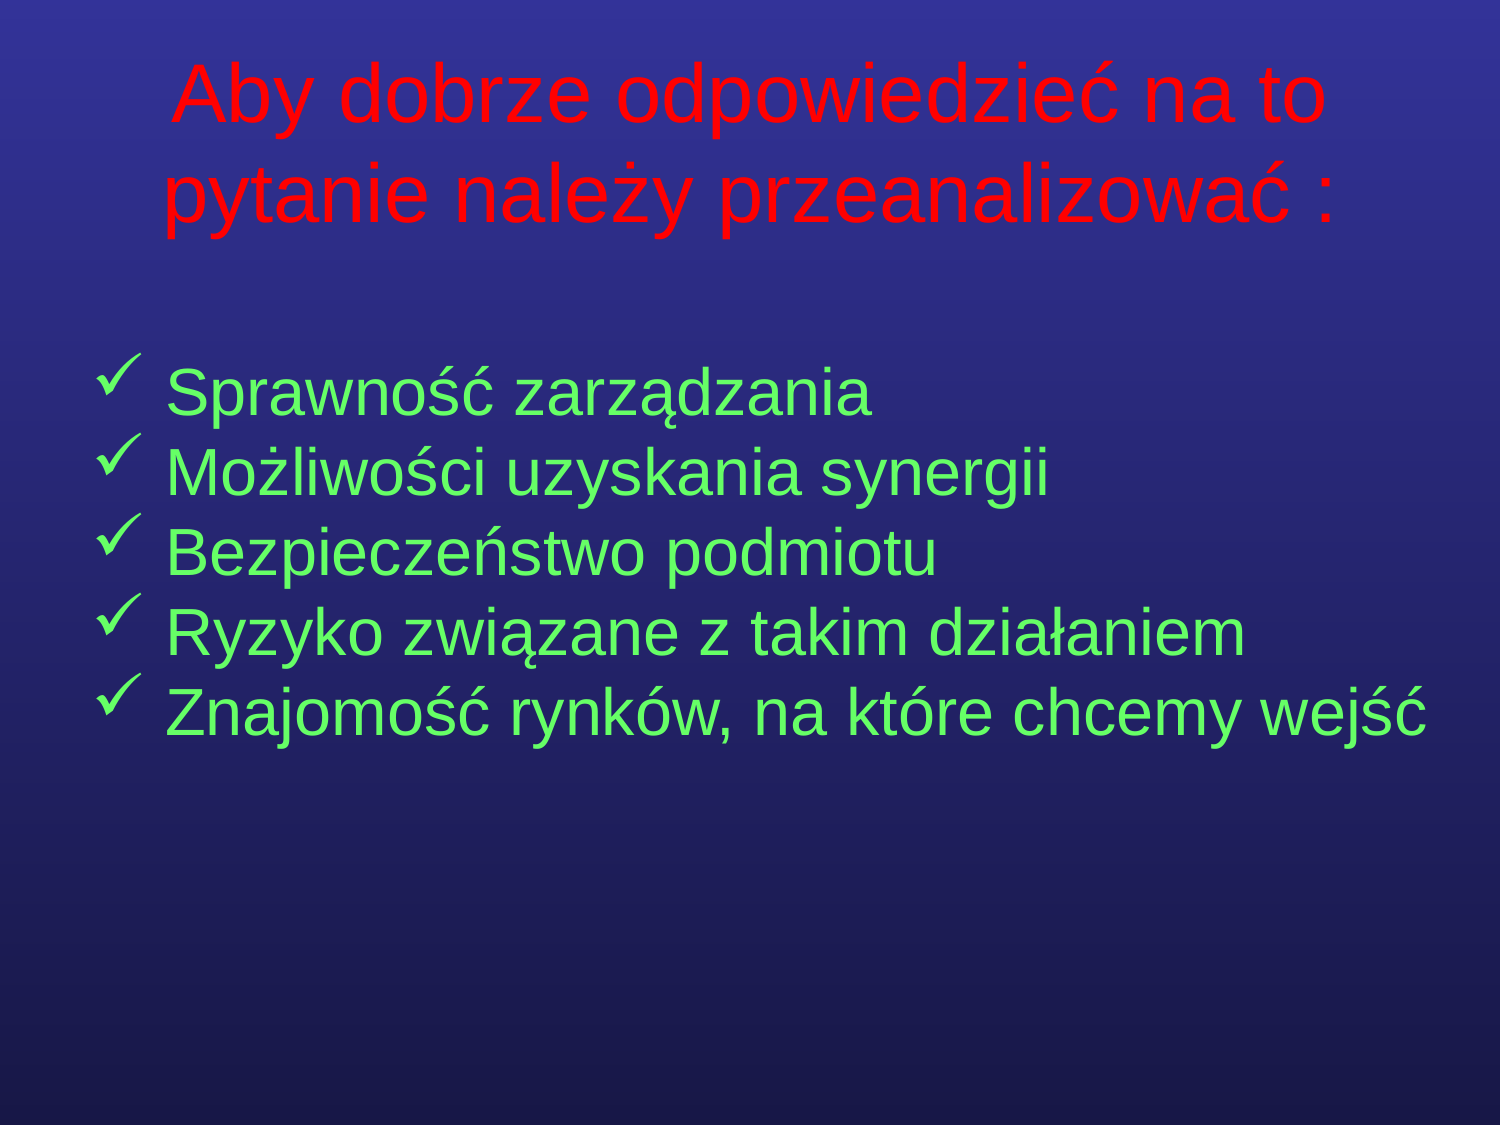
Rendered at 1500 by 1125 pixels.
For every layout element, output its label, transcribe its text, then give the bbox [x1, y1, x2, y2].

text_box Sprawność zarządzania Możliwości uzyskania synergii Bezpieczeństwo podmiotu Ryzyko związane z takim działaniem Znajomość rynków, na które chcemy wejść [76, 341, 1483, 756]
title Aby dobrze odpowiedzieć na to pytanie należy przeanalizować : [74, 44, 1426, 233]
